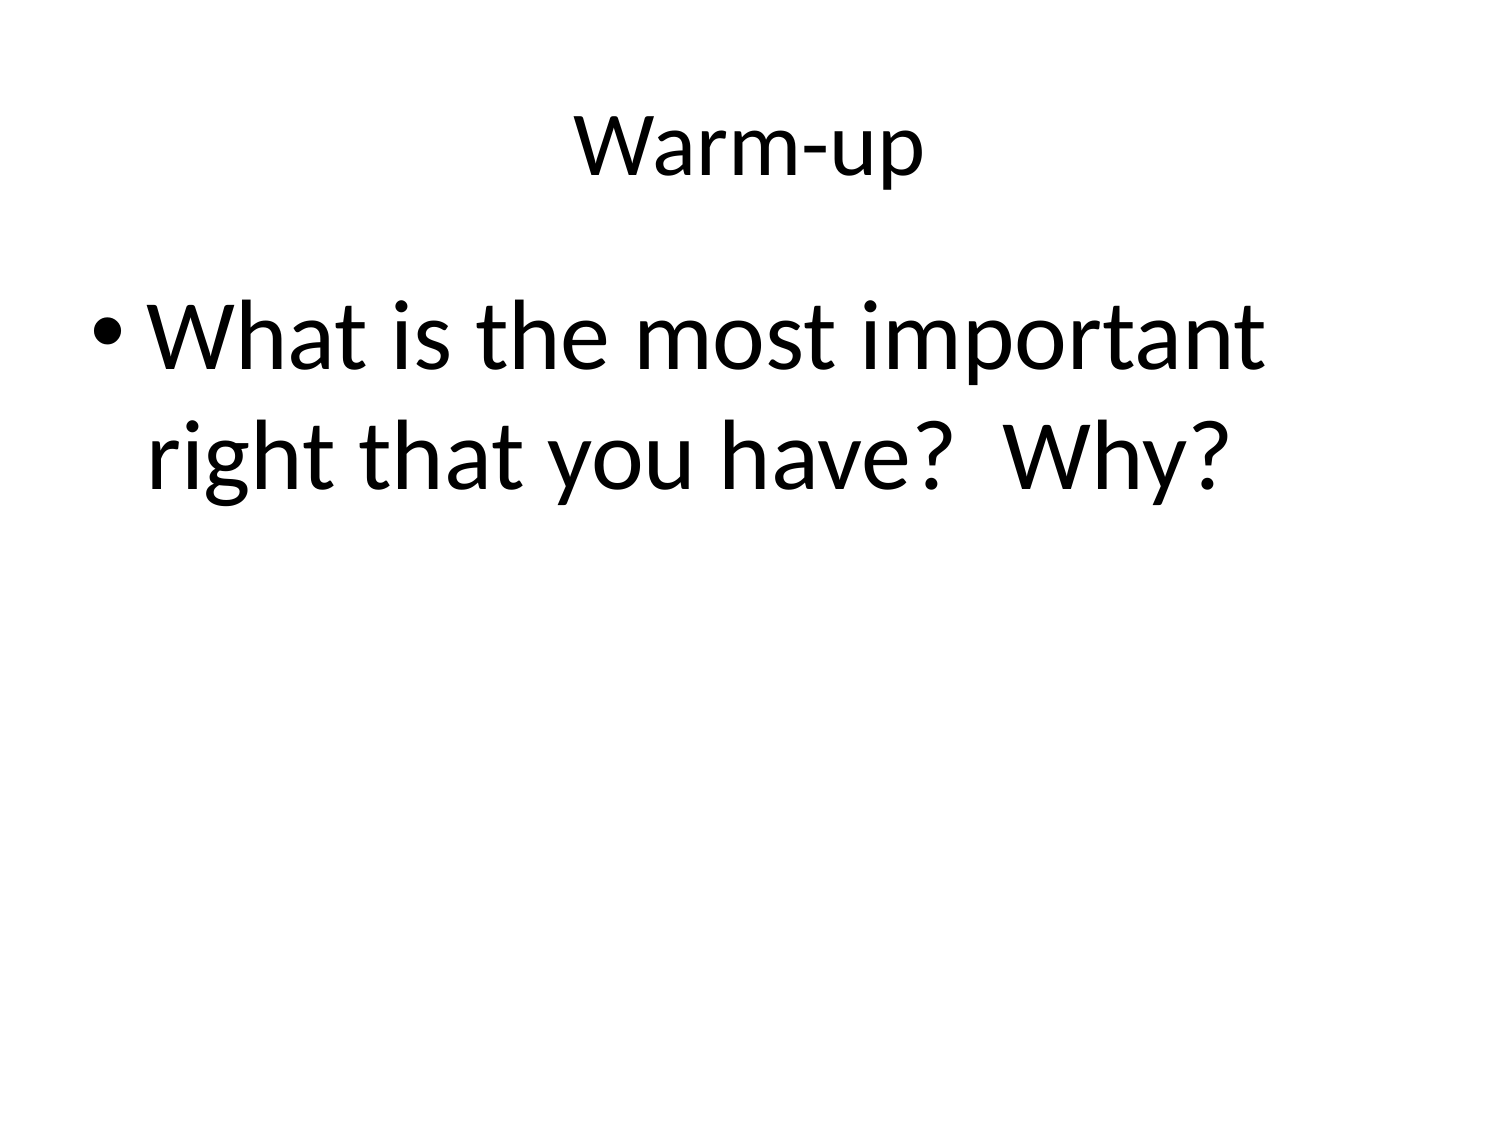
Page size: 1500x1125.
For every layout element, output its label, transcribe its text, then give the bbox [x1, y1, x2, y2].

list What is the most important right that you have? Why? [75, 262, 1425, 1005]
title Warm-up [75, 45, 1425, 233]
